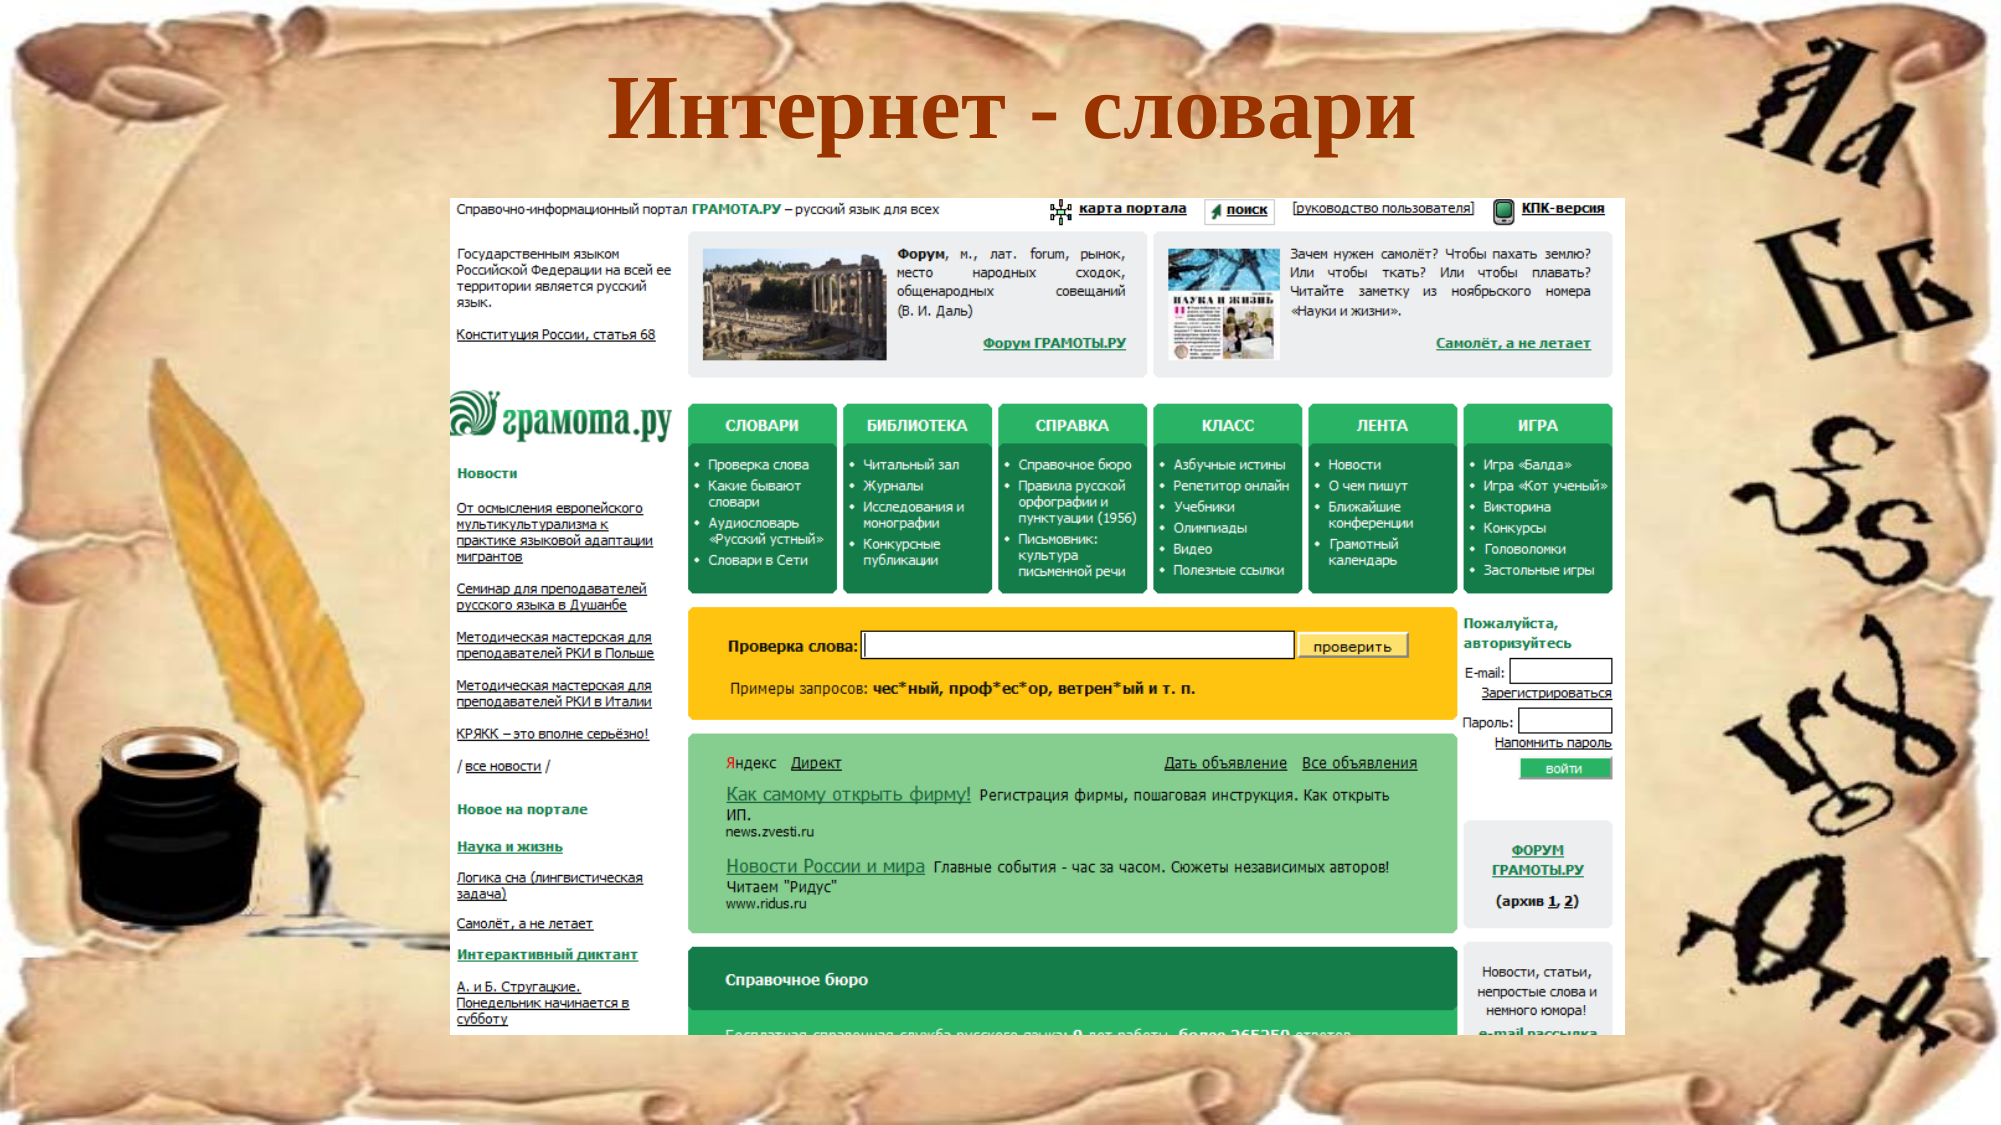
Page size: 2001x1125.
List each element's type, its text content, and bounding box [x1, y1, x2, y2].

text_box Интернет - словари [592, 39, 1433, 165]
picture [0, 0, 2001, 1125]
